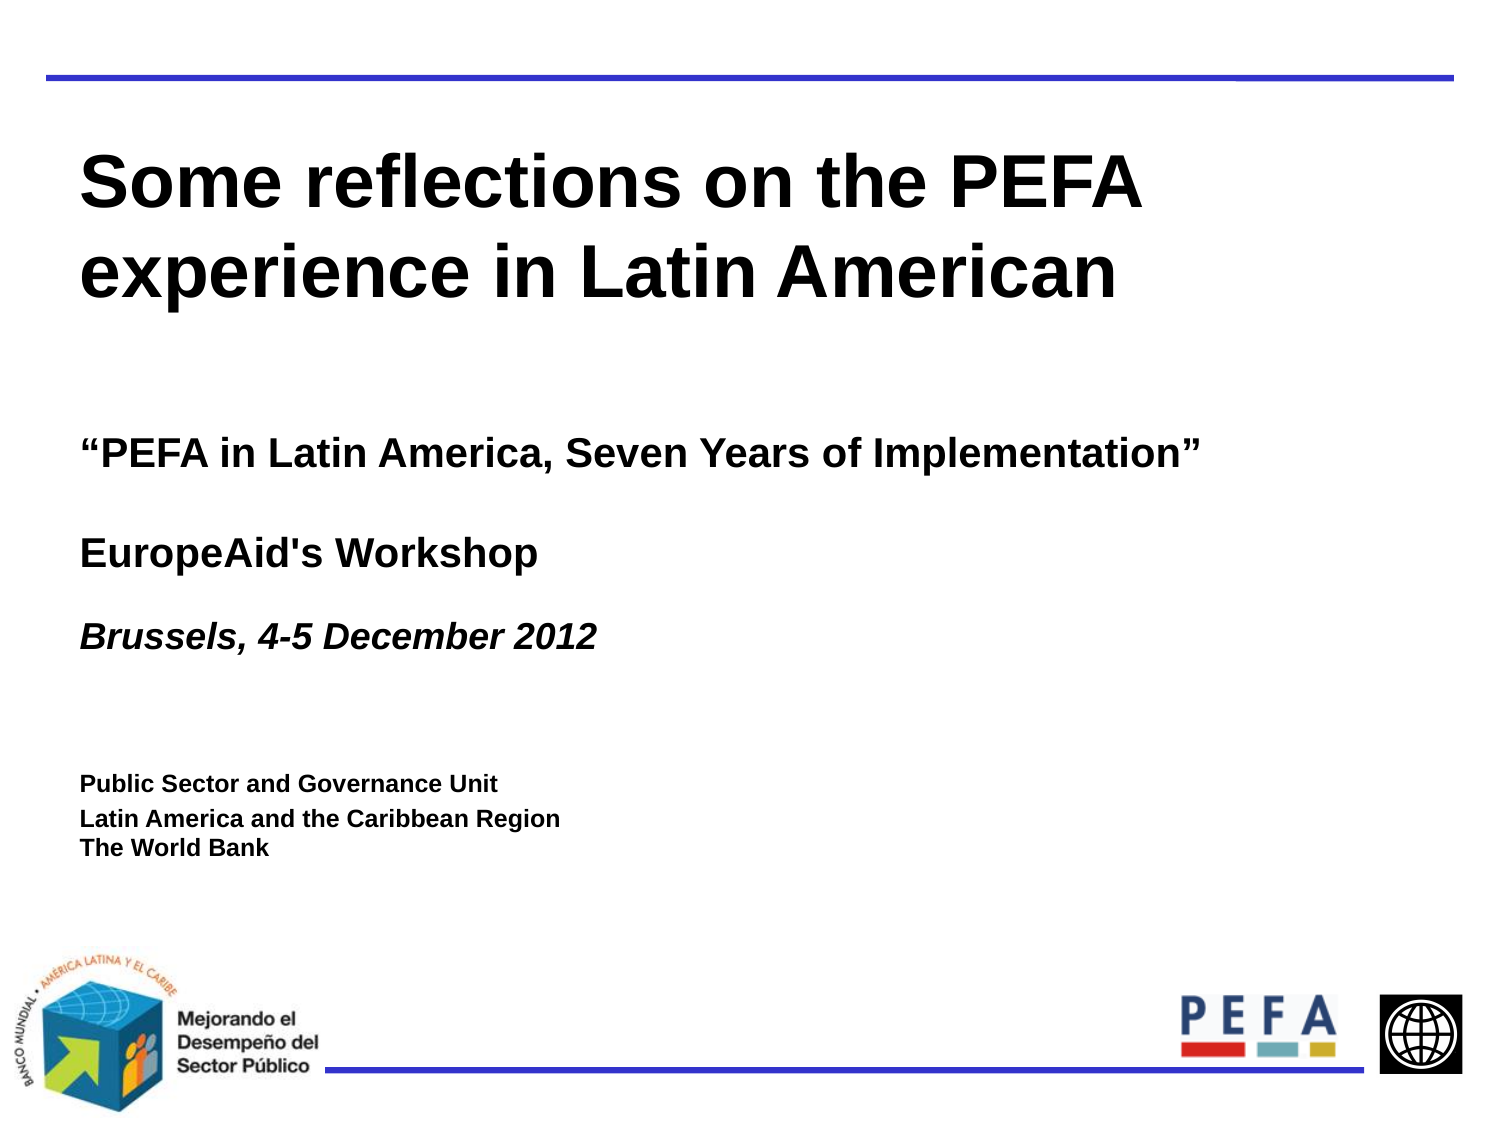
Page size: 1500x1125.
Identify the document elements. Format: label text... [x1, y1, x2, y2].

text_box Some reflections on the PEFA experience in Latin American “PEFA in Latin America, Seven Years of Implementation” EuropeAid's Workshop Brussels, 4-5 December 2012 Public Sector and Governance Unit Latin America and the Caribbean Region The World Bank [64, 125, 1435, 870]
picture [1179, 994, 1353, 1059]
picture [5, 946, 325, 1118]
